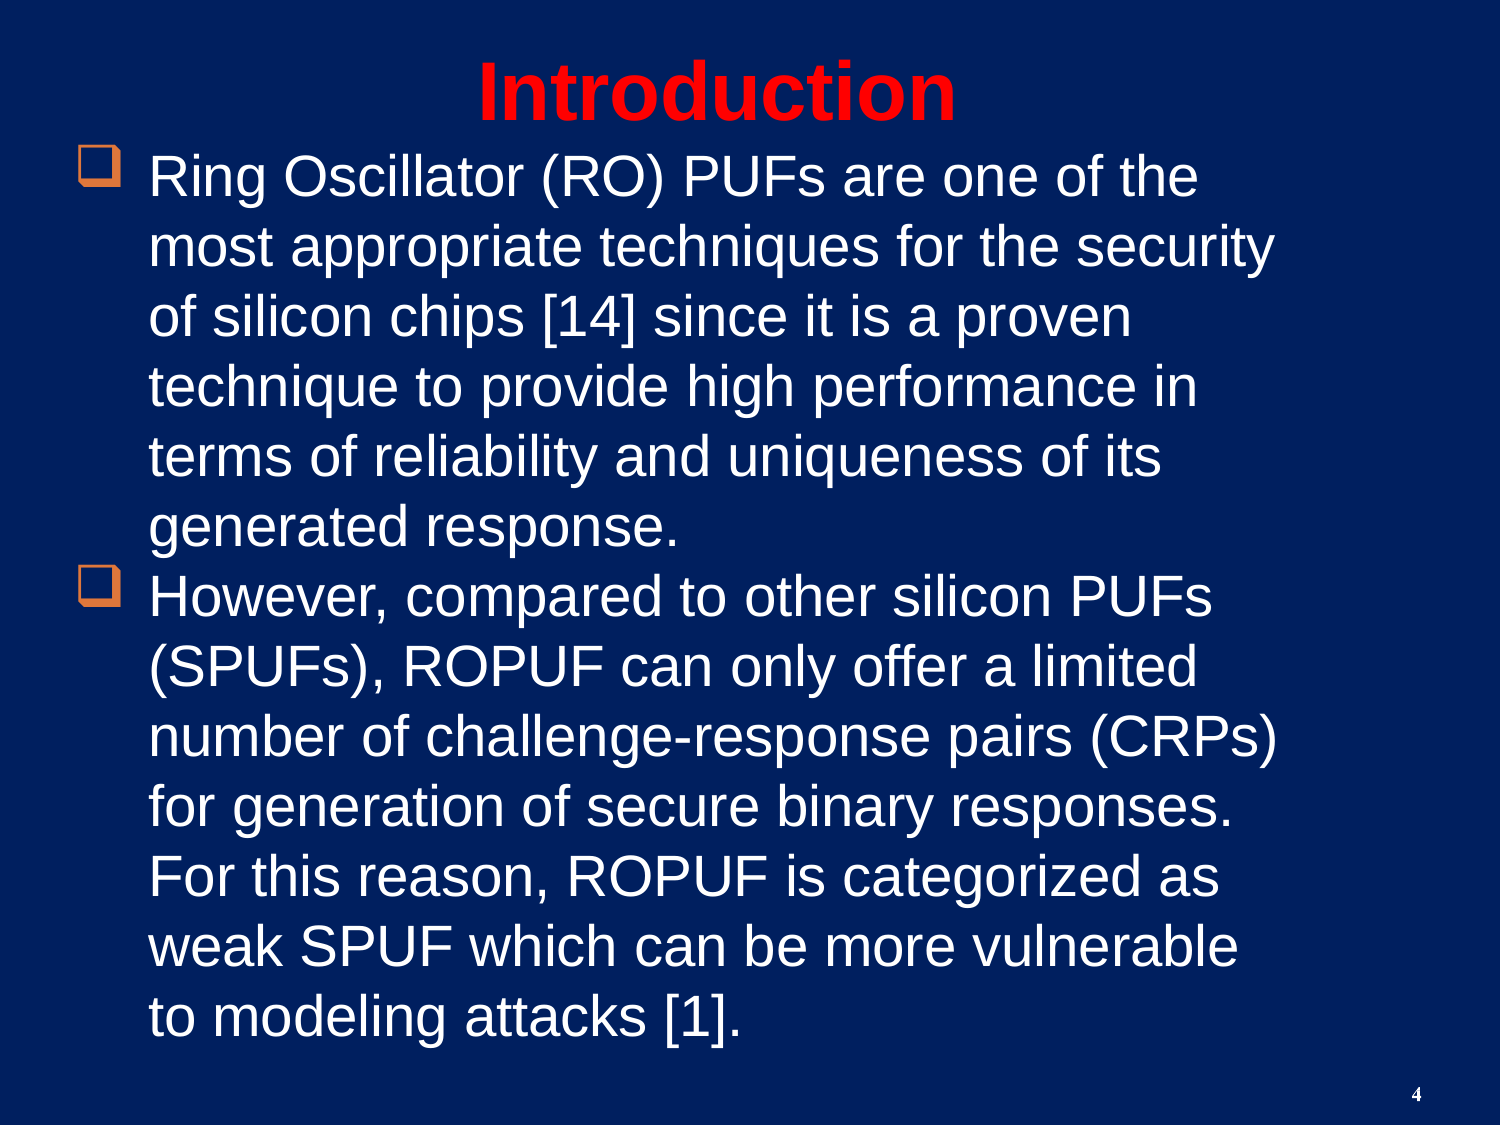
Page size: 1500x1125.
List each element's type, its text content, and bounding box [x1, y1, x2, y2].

text_box Ring Oscillator (RO) PUFs are one of the most appropriate techniques for the security of silicon chips [14] since it is a proven technique to provide high performance in terms of reliability and uniqueness of its generated response. However, compared to other silicon PUFs (SPUFs), ROPUF can only offer a limited number of challenge-response pairs (CRPs) for generation of secure binary responses. For this reason, ROPUF is categorized as weak SPUF which can be more vulnerable to modeling attacks [1]. [71, 138, 1422, 1049]
text_box [1412, 1087, 1422, 1102]
text_box Introduction [70, 37, 1363, 138]
